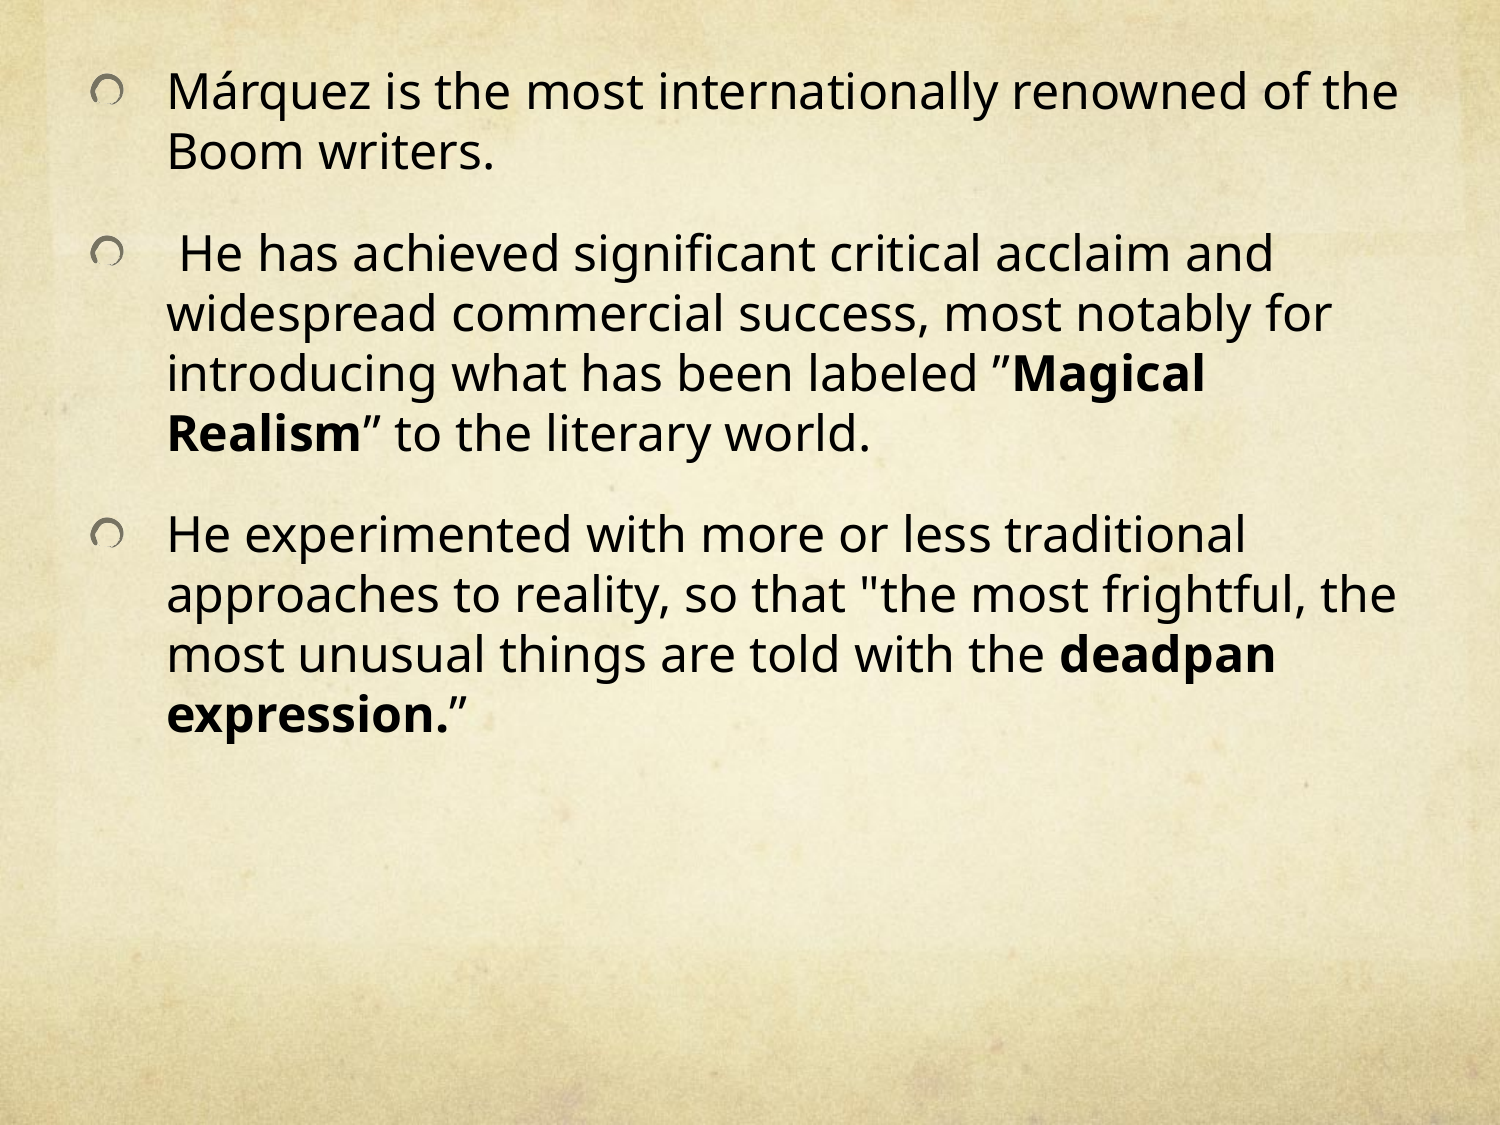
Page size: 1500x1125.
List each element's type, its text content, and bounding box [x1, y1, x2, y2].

picture [0, 0, 1500, 1125]
list Márquez is the most internationally renowned of the Boom writers. He has achieved significant critical acclaim and widespread commercial success, most notably for introducing what has been labeled ”Magical Realism” to the literary world. He experimented with more or less traditional approaches to reality, so that "the most frightful, the most unusual things are told with the deadpan expression.” [75, 52, 1425, 1005]
